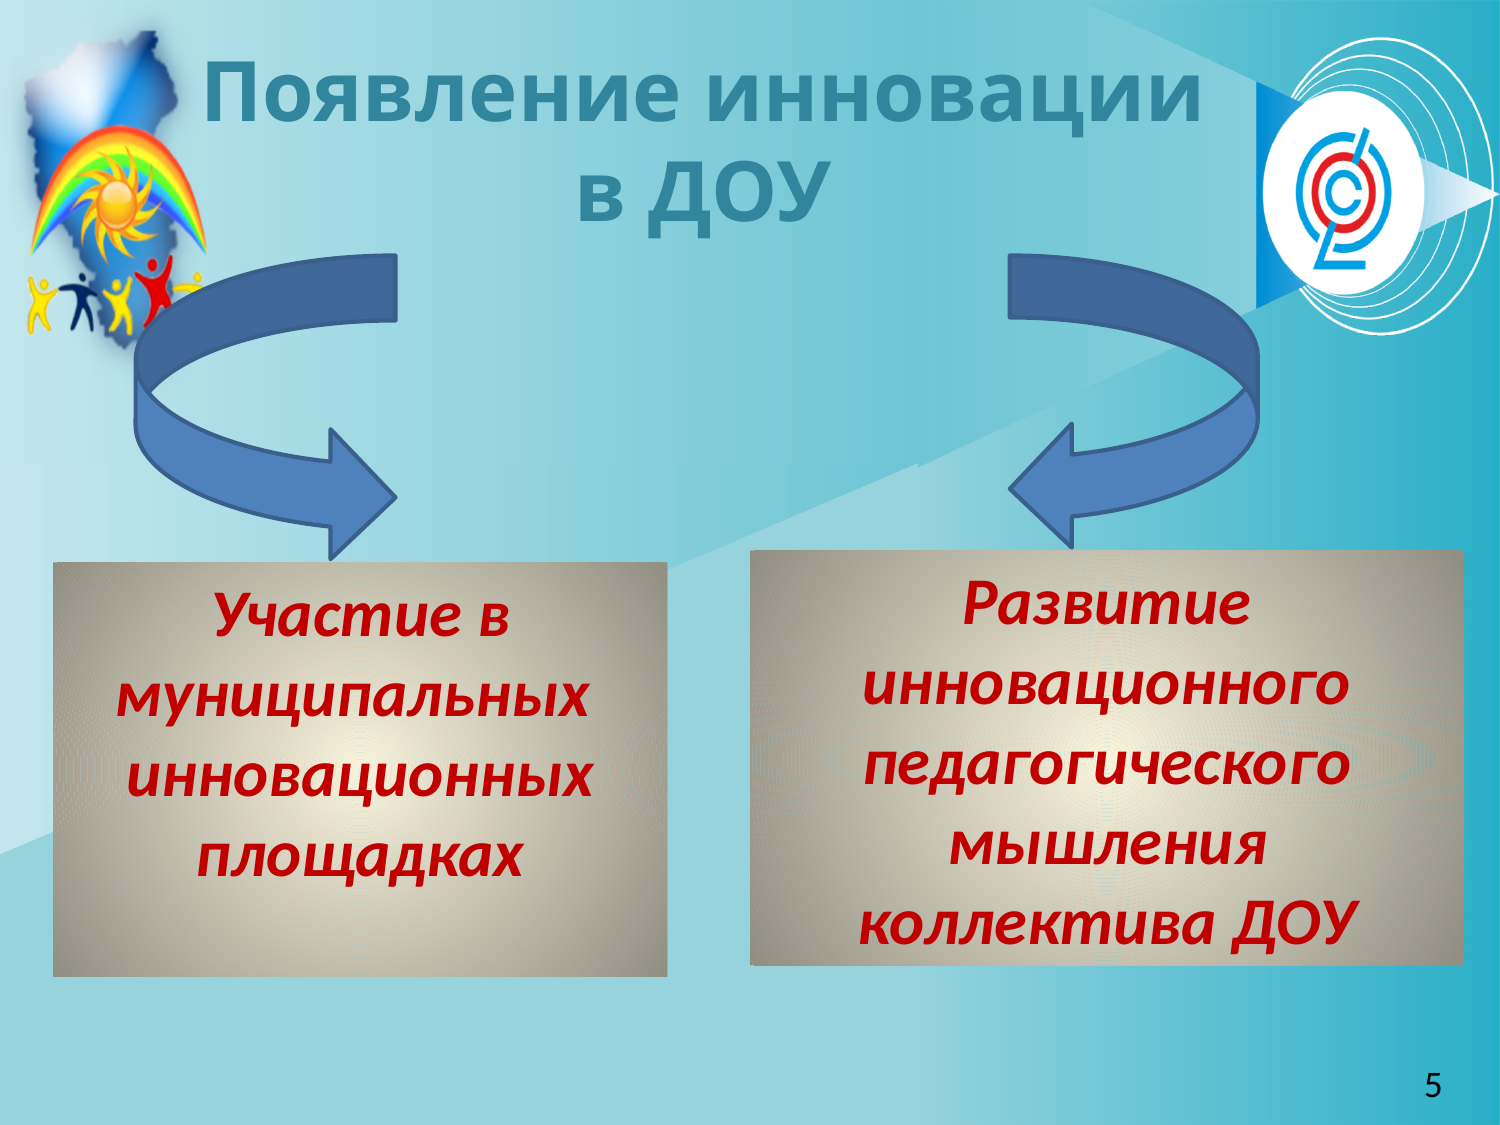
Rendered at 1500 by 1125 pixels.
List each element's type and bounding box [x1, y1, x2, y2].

text_box [0, 0, 1500, 1125]
